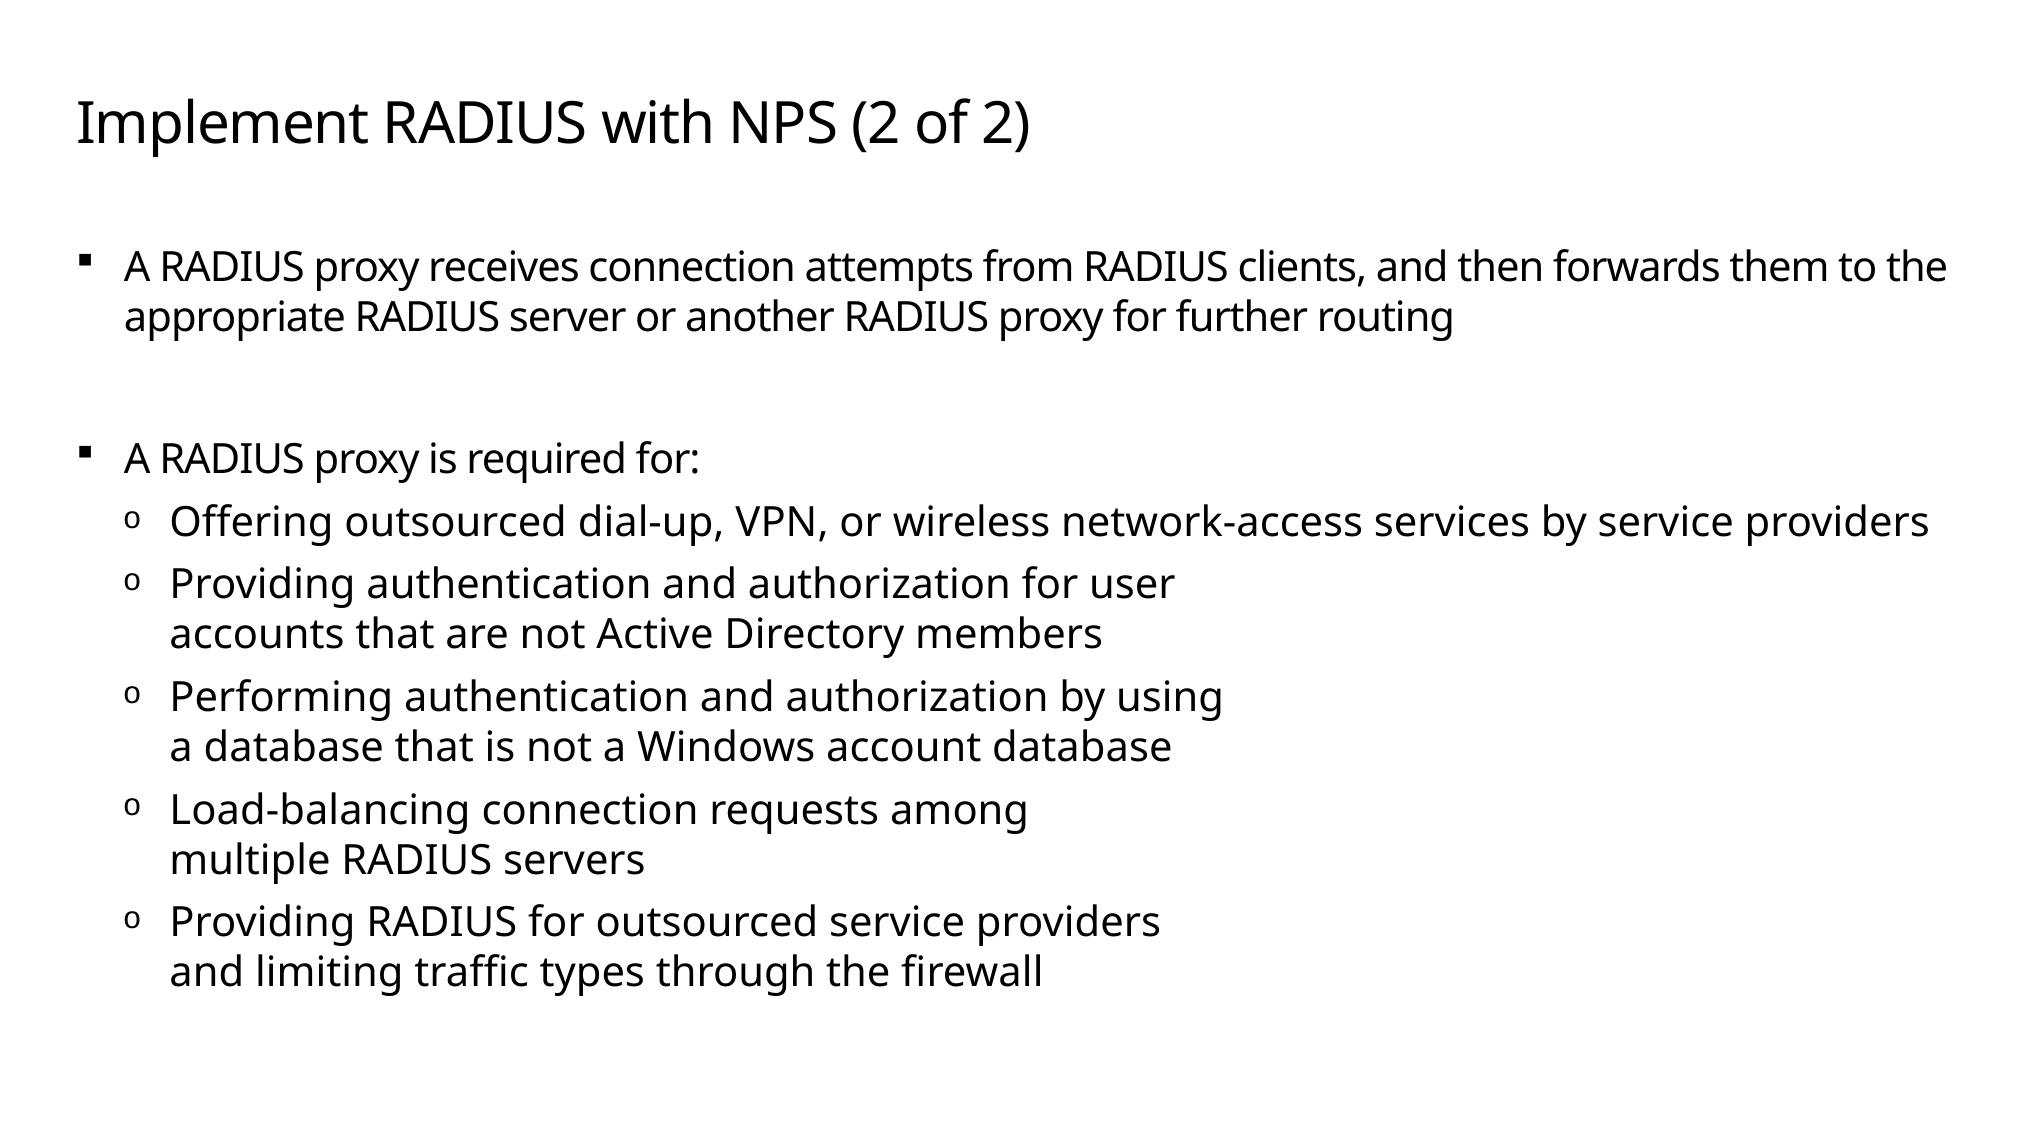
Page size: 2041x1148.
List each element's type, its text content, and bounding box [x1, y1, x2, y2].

list A RADIUS proxy receives connection attempts from RADIUS clients, and then forwards them to the appropriate RADIUS server or another RADIUS proxy for further routing A RADIUS proxy is required for: Offering outsourced dial-up, VPN, or wireless network-access services by service providers Providing authentication and authorization for user accounts that are not Active Directory members Performing authentication and authorization by using a database that is not a Windows account database Load-balancing connection requests among multiple RADIUS servers Providing RADIUS for outsourced service providers and limiting traffic types through the firewall [76, 240, 1970, 1074]
title Implement RADIUS with NPS (2 of 2) [76, 93, 1968, 161]
